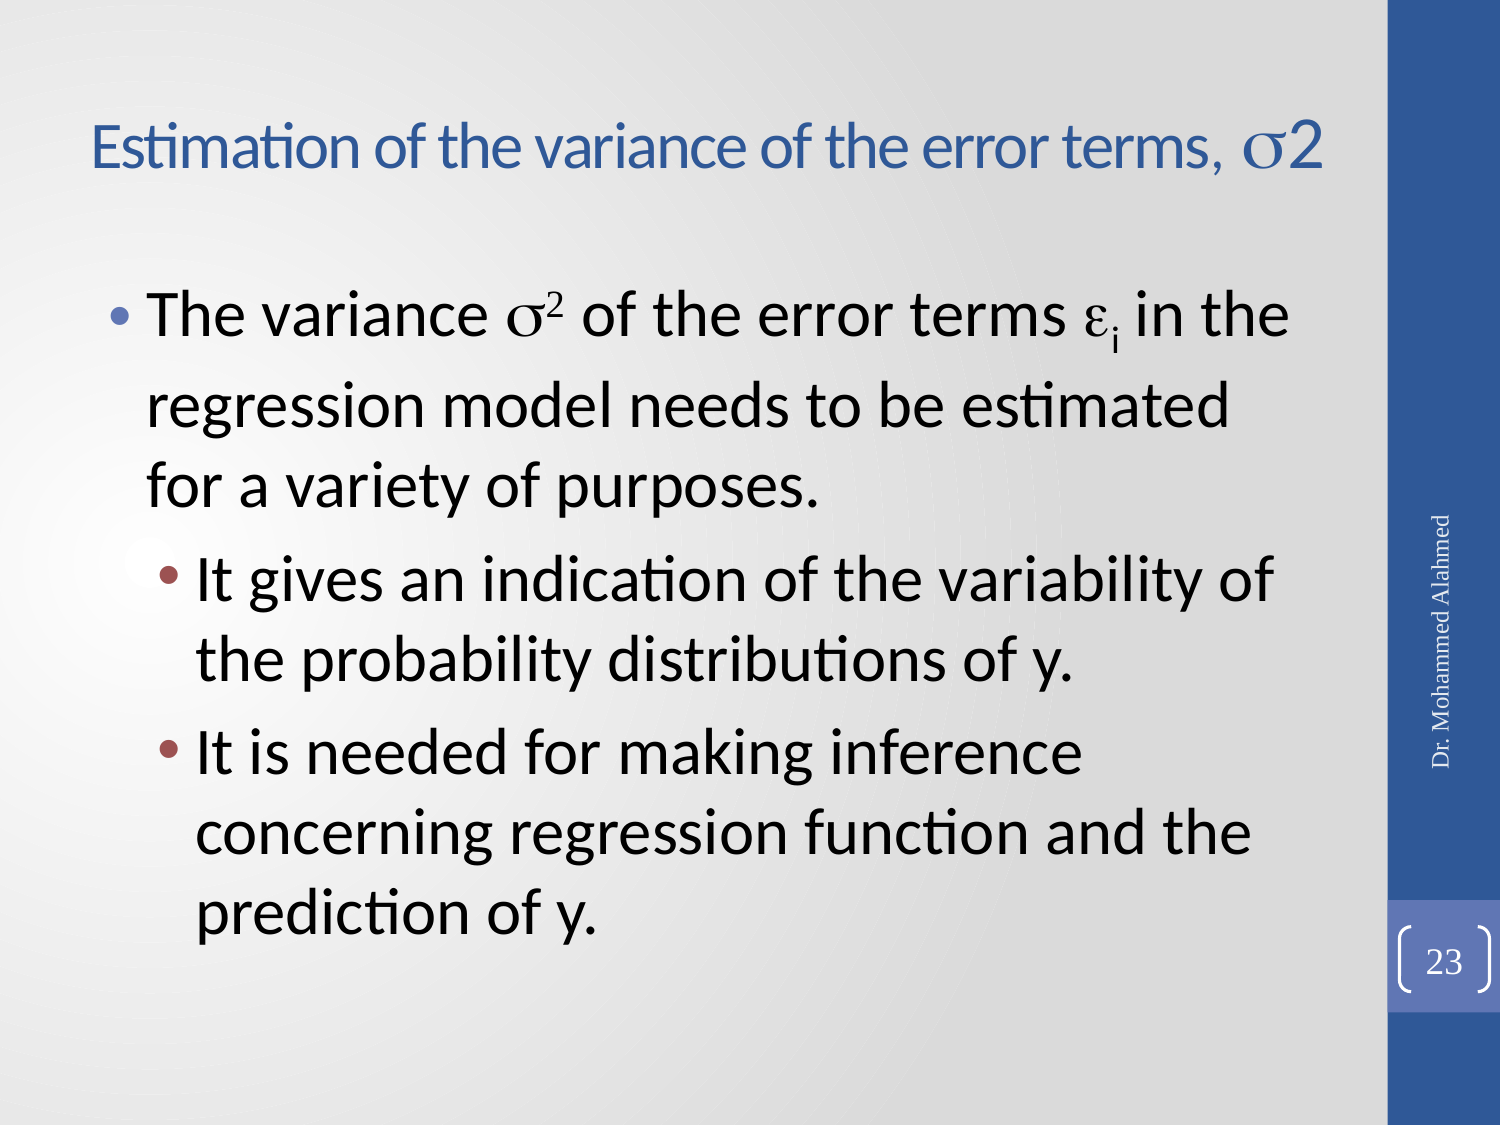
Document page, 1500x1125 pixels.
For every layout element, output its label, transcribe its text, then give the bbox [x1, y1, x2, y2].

slide_number 23 [1397, 925, 1492, 994]
title Estimation of the variance of the error terms, 2 [75, 45, 1375, 233]
footer Dr. Mohammed Alahmed [1408, 500, 1469, 889]
list The variance 2 of the error terms i in the regression model needs to be estimated for a variety of purposes. It gives an indication of the variability of the probability distributions of y. It is needed for making inference concerning regression function and the prediction of y. [75, 262, 1325, 1050]
